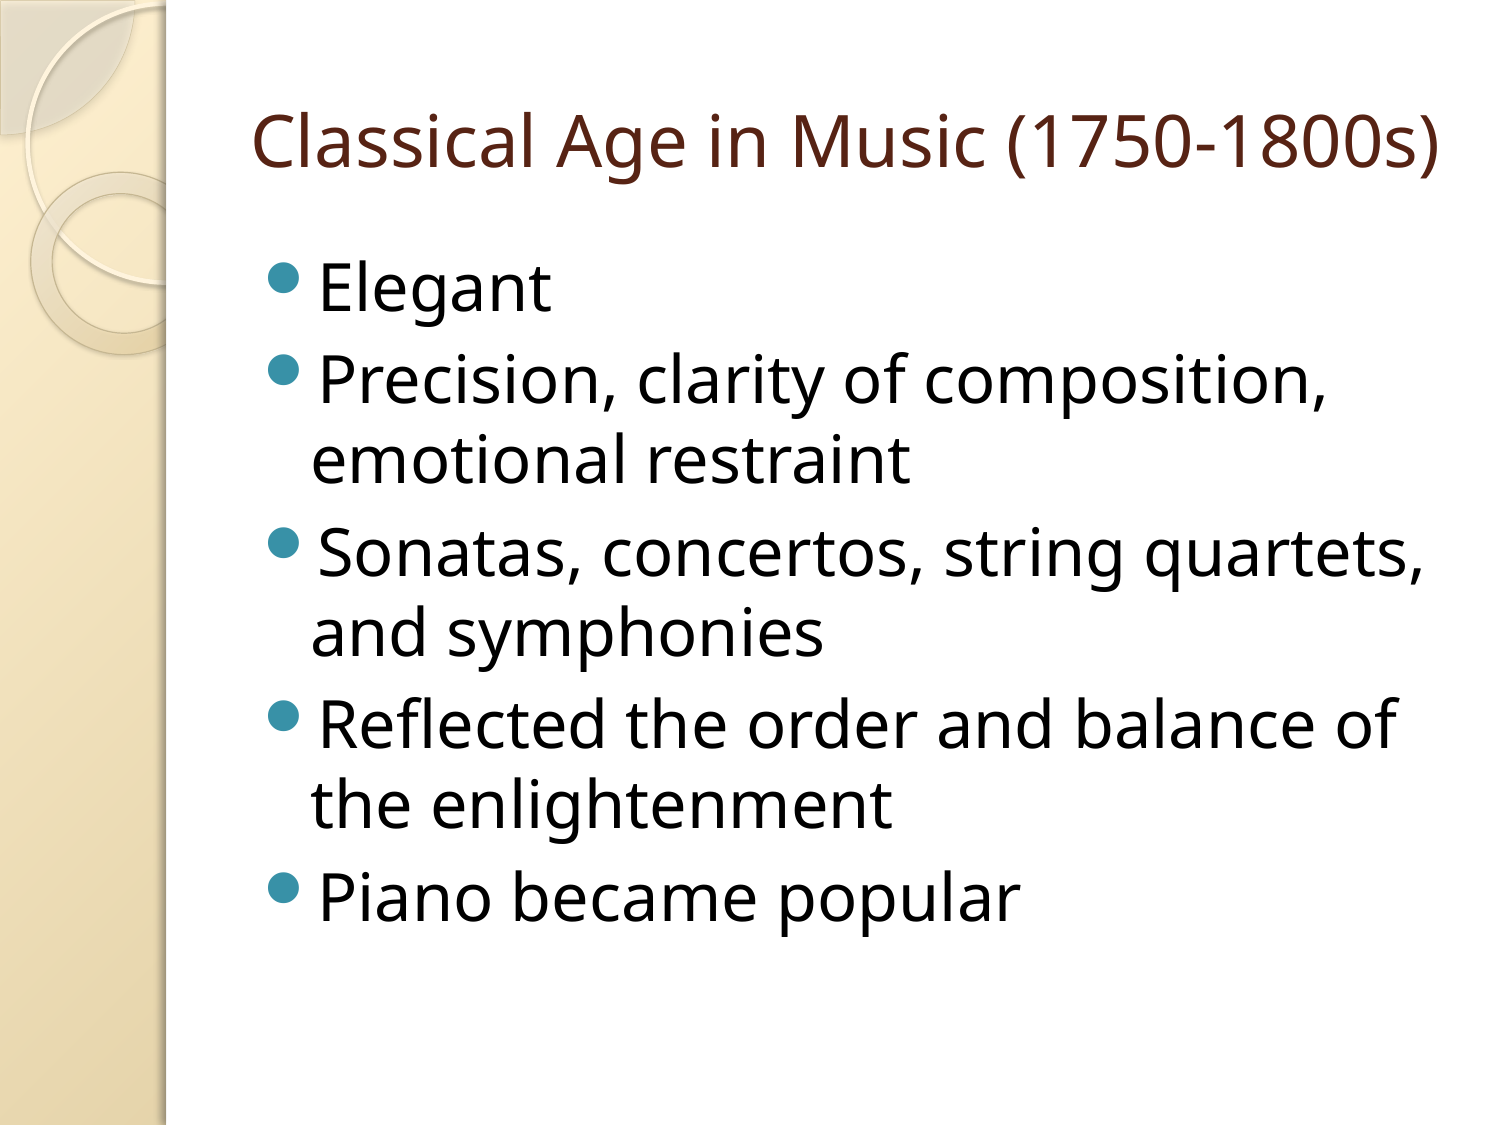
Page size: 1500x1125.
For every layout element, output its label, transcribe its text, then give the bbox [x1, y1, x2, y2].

list Elegant Precision, clarity of composition, emotional restraint Sonatas, concertos, string quartets, and symphonies Reflected the order and balance of the enlightenment Piano became popular [235, 237, 1466, 1025]
title Classical Age in Music (1750-1800s) [235, 45, 1466, 233]
